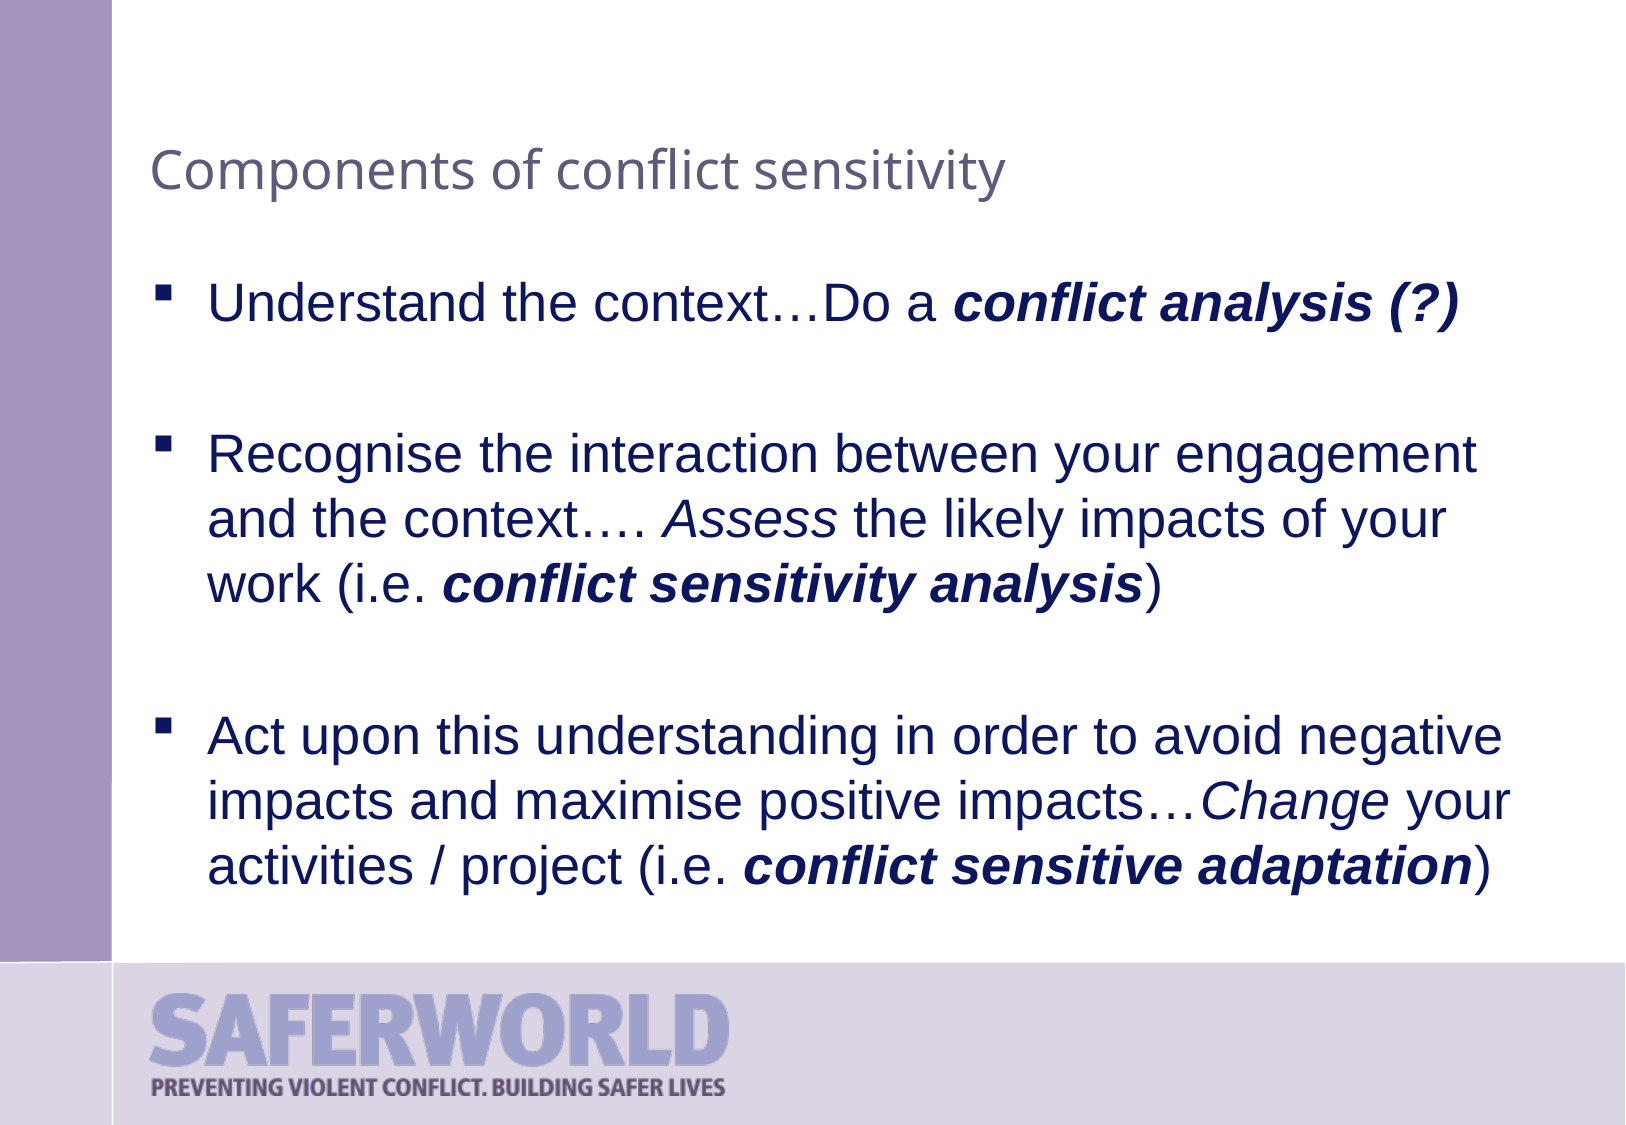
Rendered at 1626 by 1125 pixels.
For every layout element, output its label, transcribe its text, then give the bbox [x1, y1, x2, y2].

title Components of conflict sensitivity [149, 62, 1427, 200]
picture [149, 993, 729, 1096]
list Understand the context…Do a conflict analysis (?) Recognise the interaction between your engagement and the context…. Assess the likely impacts of your work (i.e. conflict sensitivity analysis) Act upon this understanding in order to avoid negative impacts and maximise positive impacts…Change your activities / project (i.e. conflict sensitive adaptation) [151, 267, 1534, 942]
